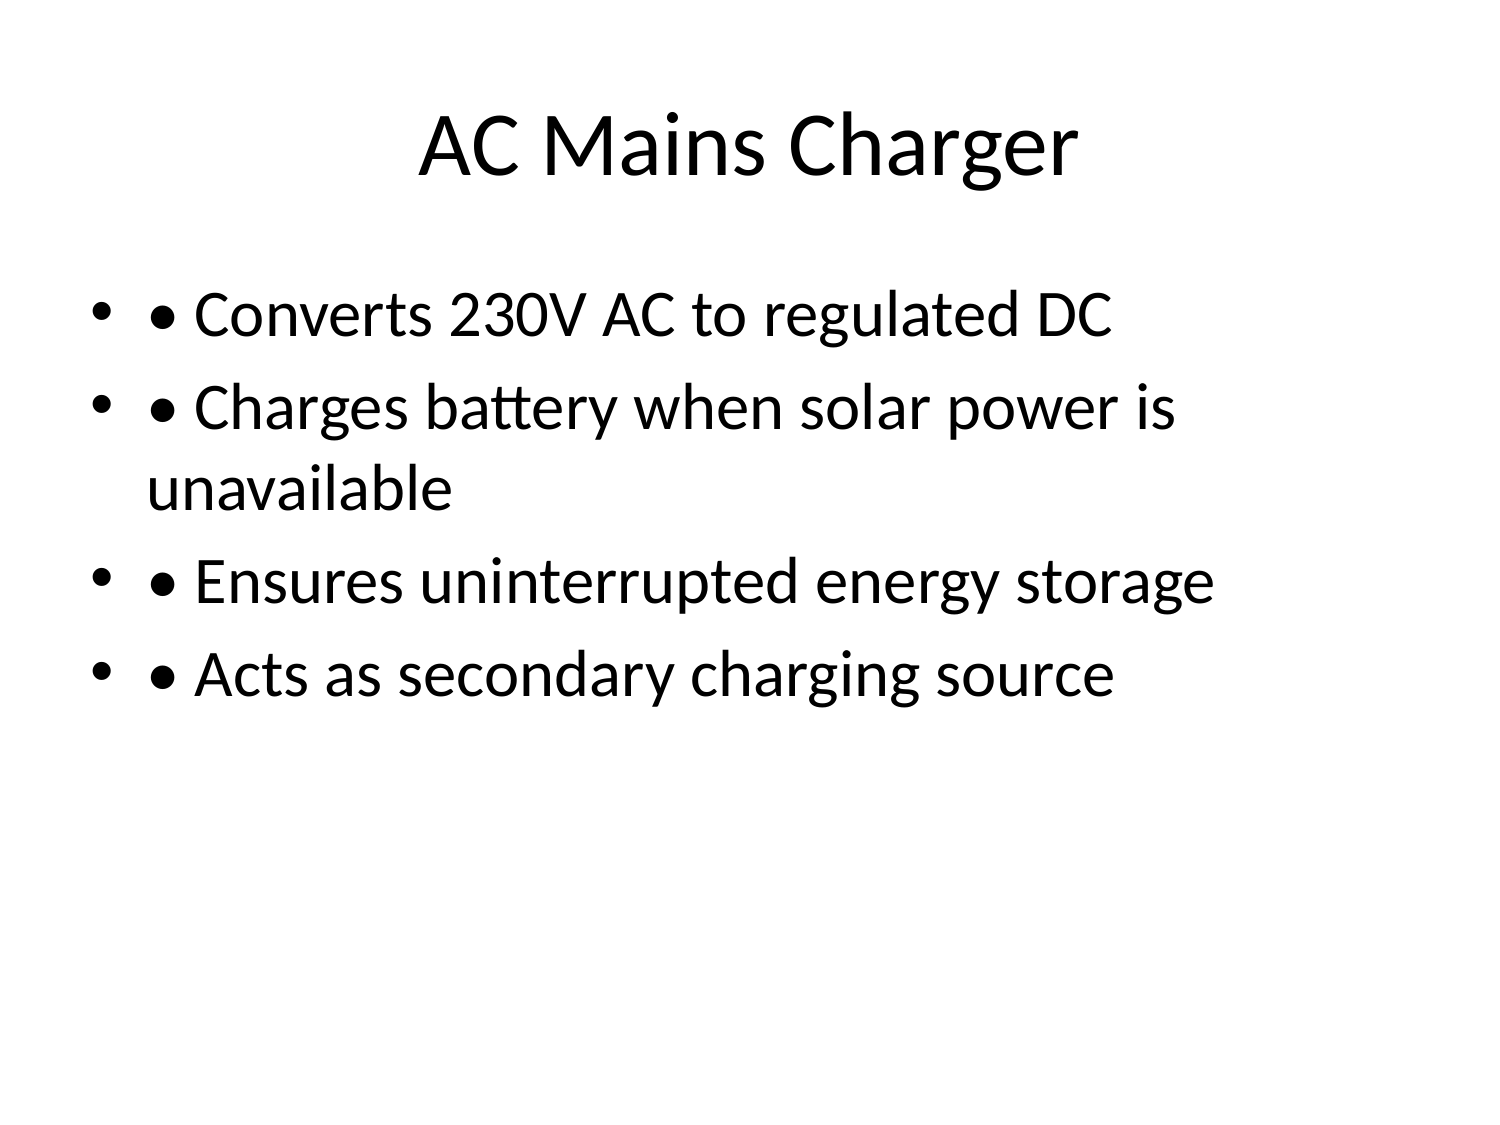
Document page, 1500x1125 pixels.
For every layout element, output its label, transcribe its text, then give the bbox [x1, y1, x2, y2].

title AC Mains Charger [75, 45, 1425, 233]
list • Converts 230V AC to regulated DC • Charges battery when solar power is unavailable • Ensures uninterrupted energy storage • Acts as secondary charging source [75, 262, 1425, 1005]
